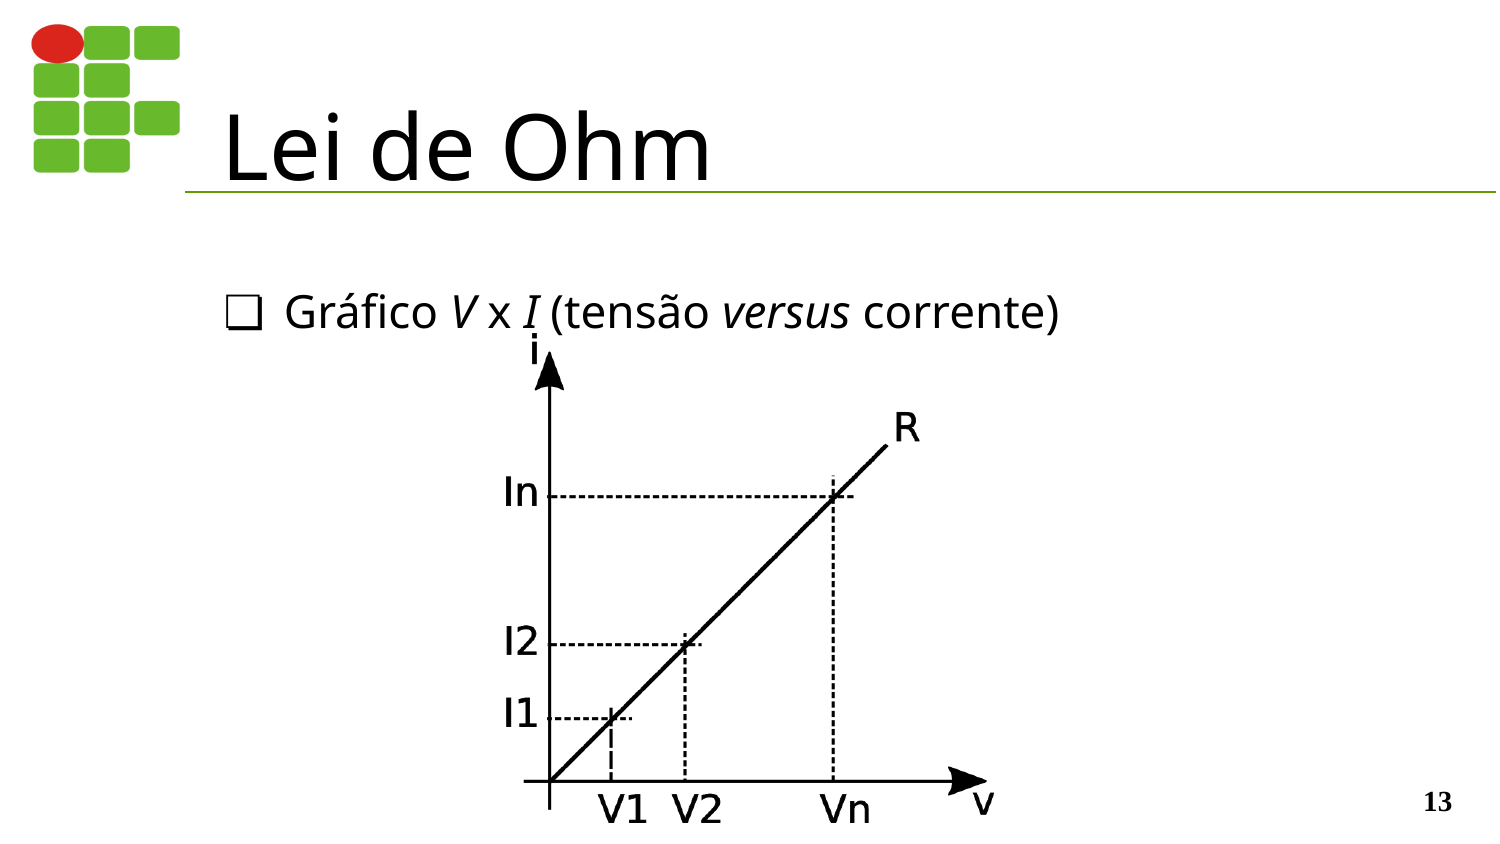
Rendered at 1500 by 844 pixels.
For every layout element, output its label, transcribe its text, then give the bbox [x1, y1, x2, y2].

list Gráfico V x I (tensão versus corrente) [193, 248, 1469, 344]
title Lei de Ohm [206, 26, 1468, 207]
text_box ‹#› [1155, 768, 1468, 825]
picture [506, 333, 994, 823]
picture [29, 23, 182, 174]
